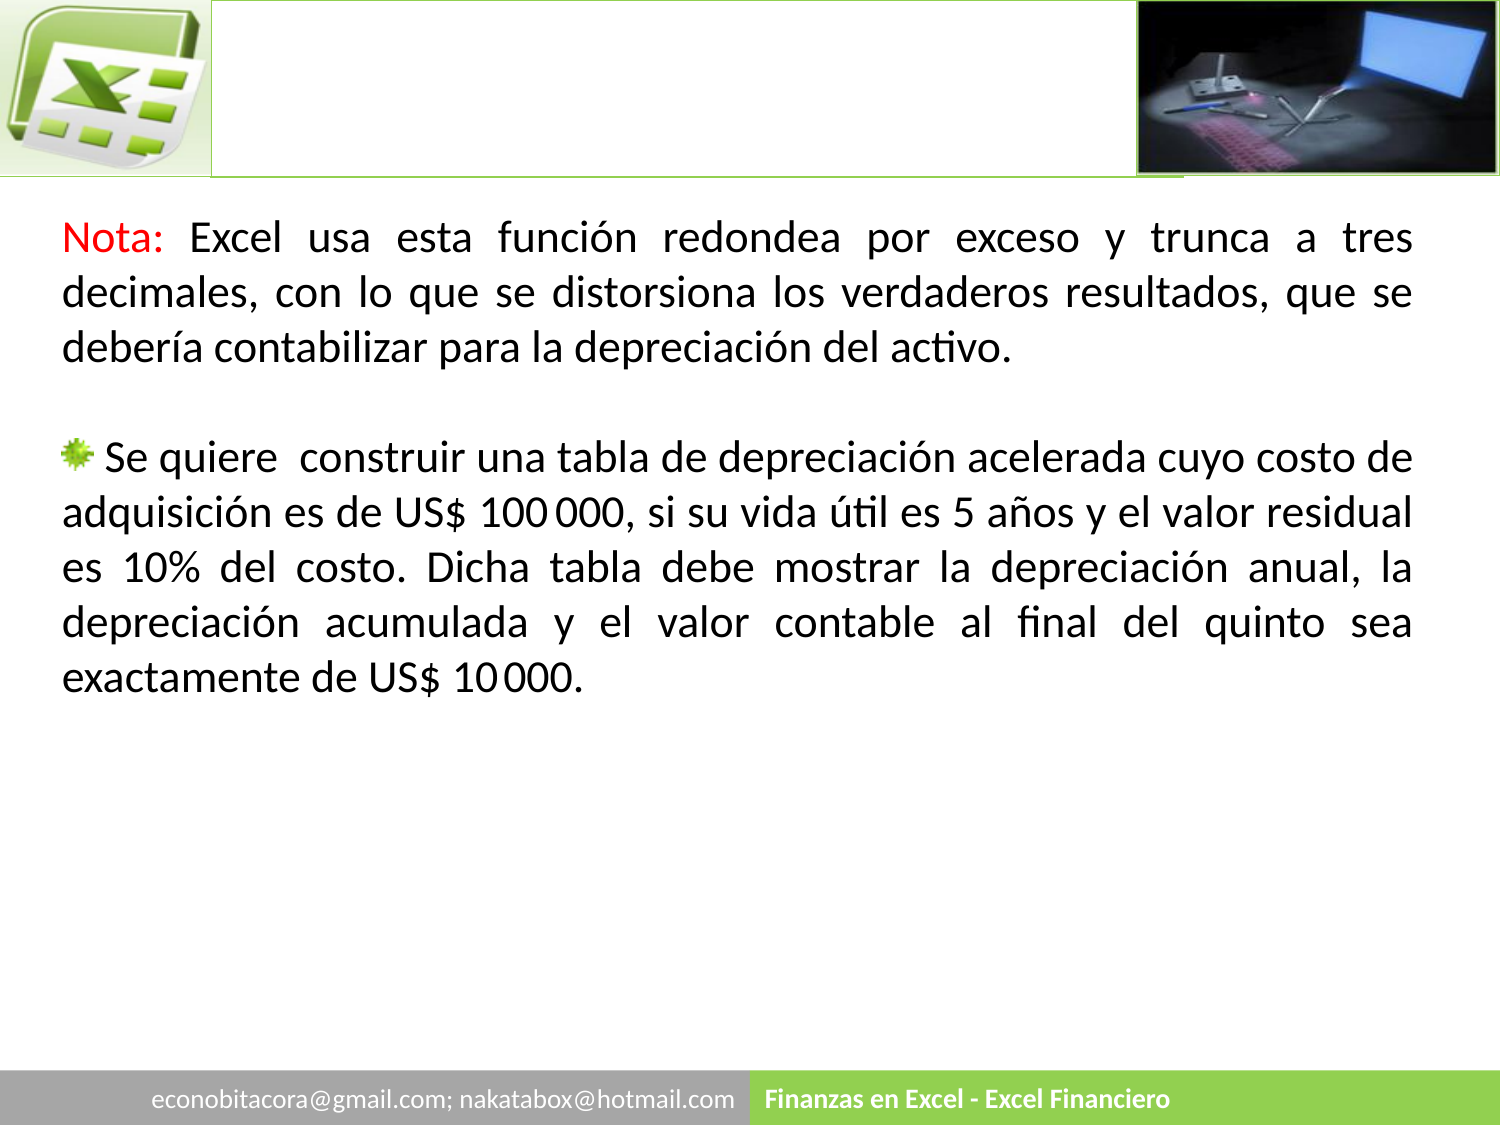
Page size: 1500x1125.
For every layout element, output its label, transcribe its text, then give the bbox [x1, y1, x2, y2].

picture [61, 438, 94, 471]
text_box econobitacora@gmail.com; nakatabox@hotmail.com [0, 1070, 749, 1125]
text_box Nota: Excel usa esta función redondea por exceso y trunca a tres decimales, con lo que se distorsiona los verdaderos resultados, que se debería contabilizar para la depreciación del activo. Se quiere construir una tabla de depreciación acelerada cuyo costo de adquisición es de US$ 100 000, si su vida útil es 5 años y el valor residual es 10% del costo. Dicha tabla debe mostrar la depreciación anual, la depreciación acumulada y el valor contable al final del quinto sea exactamente de US$ 10 000. [46, 199, 1430, 1032]
text_box [212, 0, 1134, 178]
picture [1136, 0, 1500, 177]
picture [0, 0, 212, 177]
text_box Finanzas en Excel - Excel Financiero [749, 1070, 1500, 1125]
